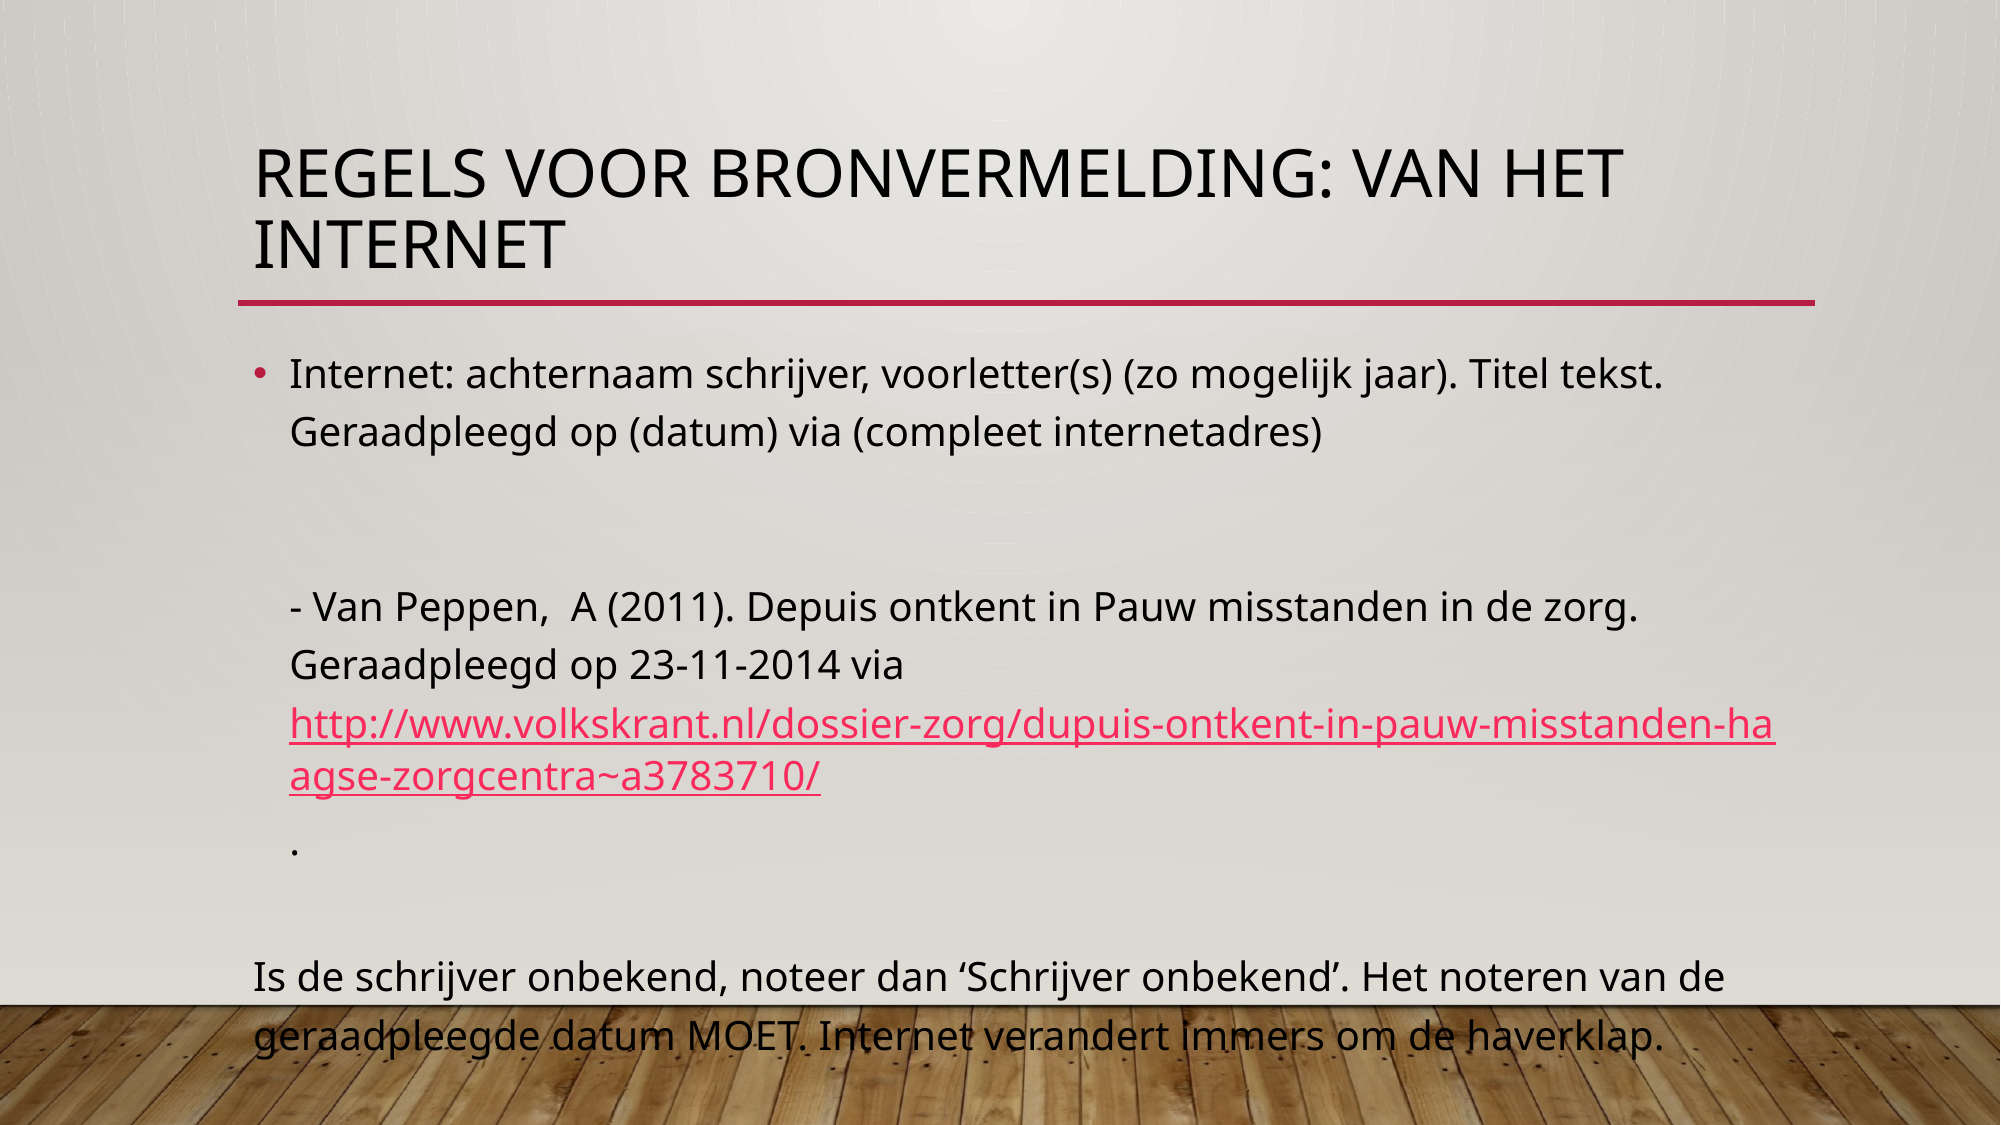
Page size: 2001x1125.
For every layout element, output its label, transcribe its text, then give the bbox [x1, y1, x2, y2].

list Internet: achternaam schrijver, voorletter(s) (zo mogelijk jaar). Titel tekst. Geraadpleegd op (datum) via (compleet internetadres) - Van Peppen, A (2011). Depuis ontkent in Pauw misstanden in de zorg. Geraadpleegd op 23-11-2014 via http://www.volkskrant.nl/dossier-zorg/dupuis-ontkent-in-pauw-misstanden-haagse-zorgcentra~a3783710/. Is de schrijver onbekend, noteer dan ‘Schrijver onbekend’. Het noteren van de geraadpleegde datum MOET. Internet verandert immers om de haverklap. [238, 330, 1814, 1016]
picture [0, 1005, 2000, 1125]
title Regels voor bronvermelding: van het internet [238, 131, 1814, 305]
